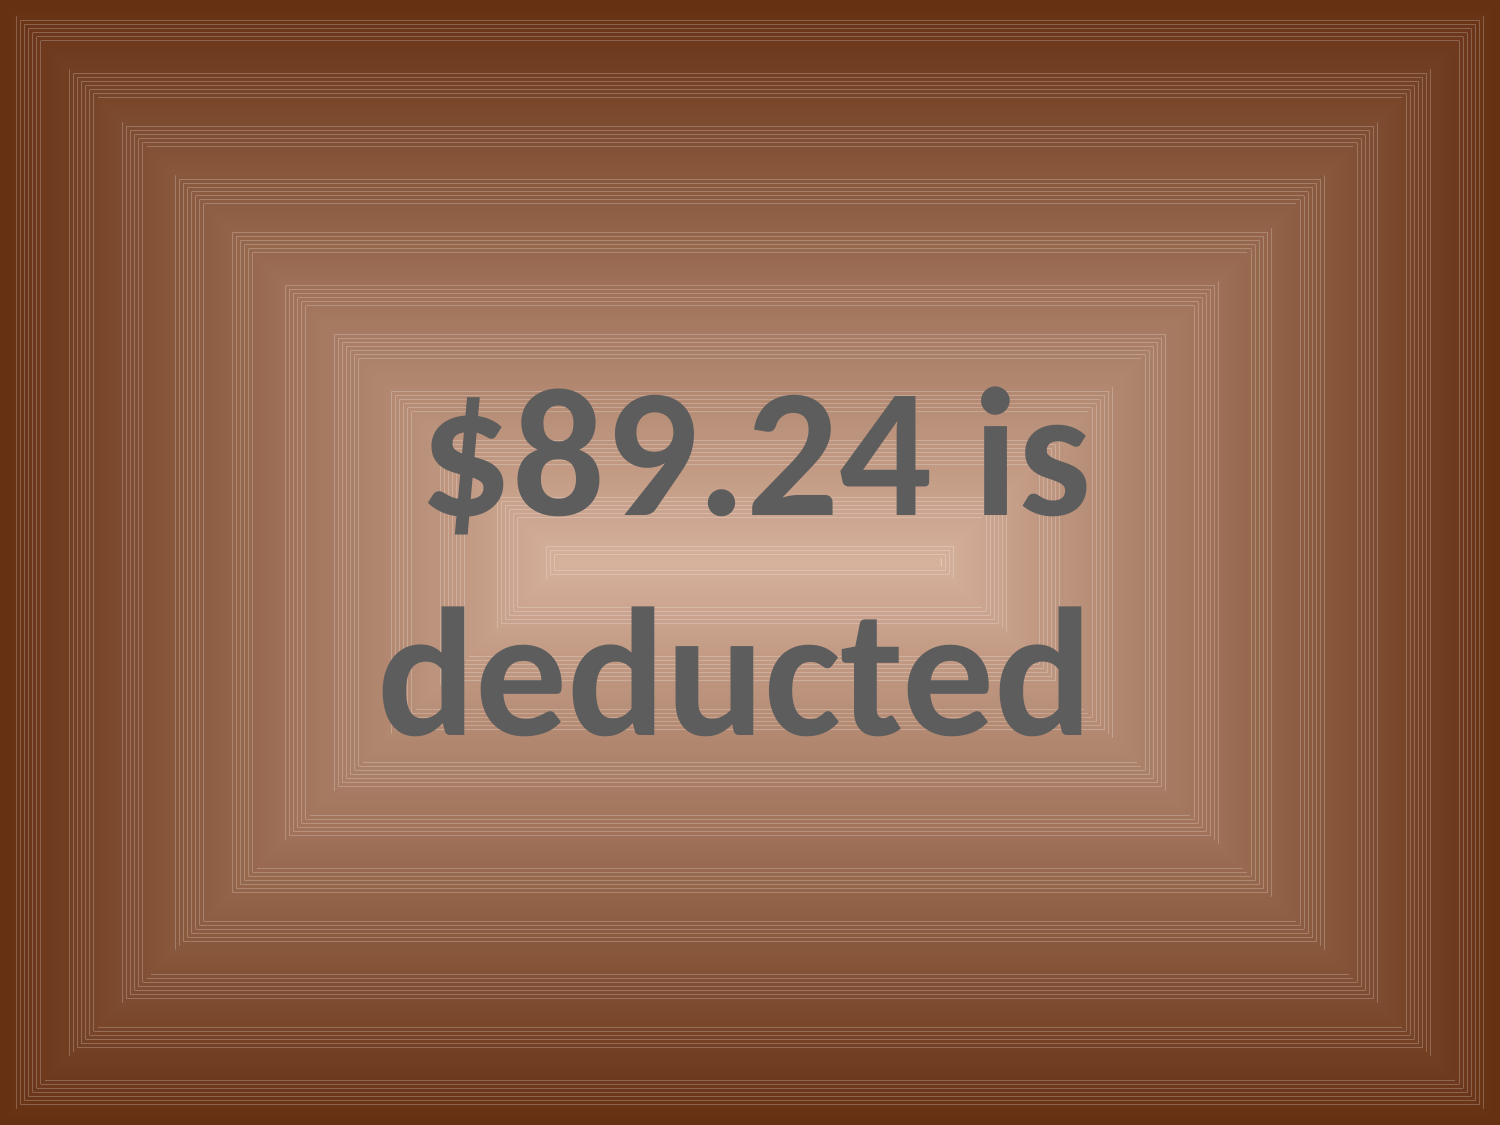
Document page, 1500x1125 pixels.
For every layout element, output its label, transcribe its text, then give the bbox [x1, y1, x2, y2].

text_box $89.24 is deducted [137, 324, 1375, 780]
